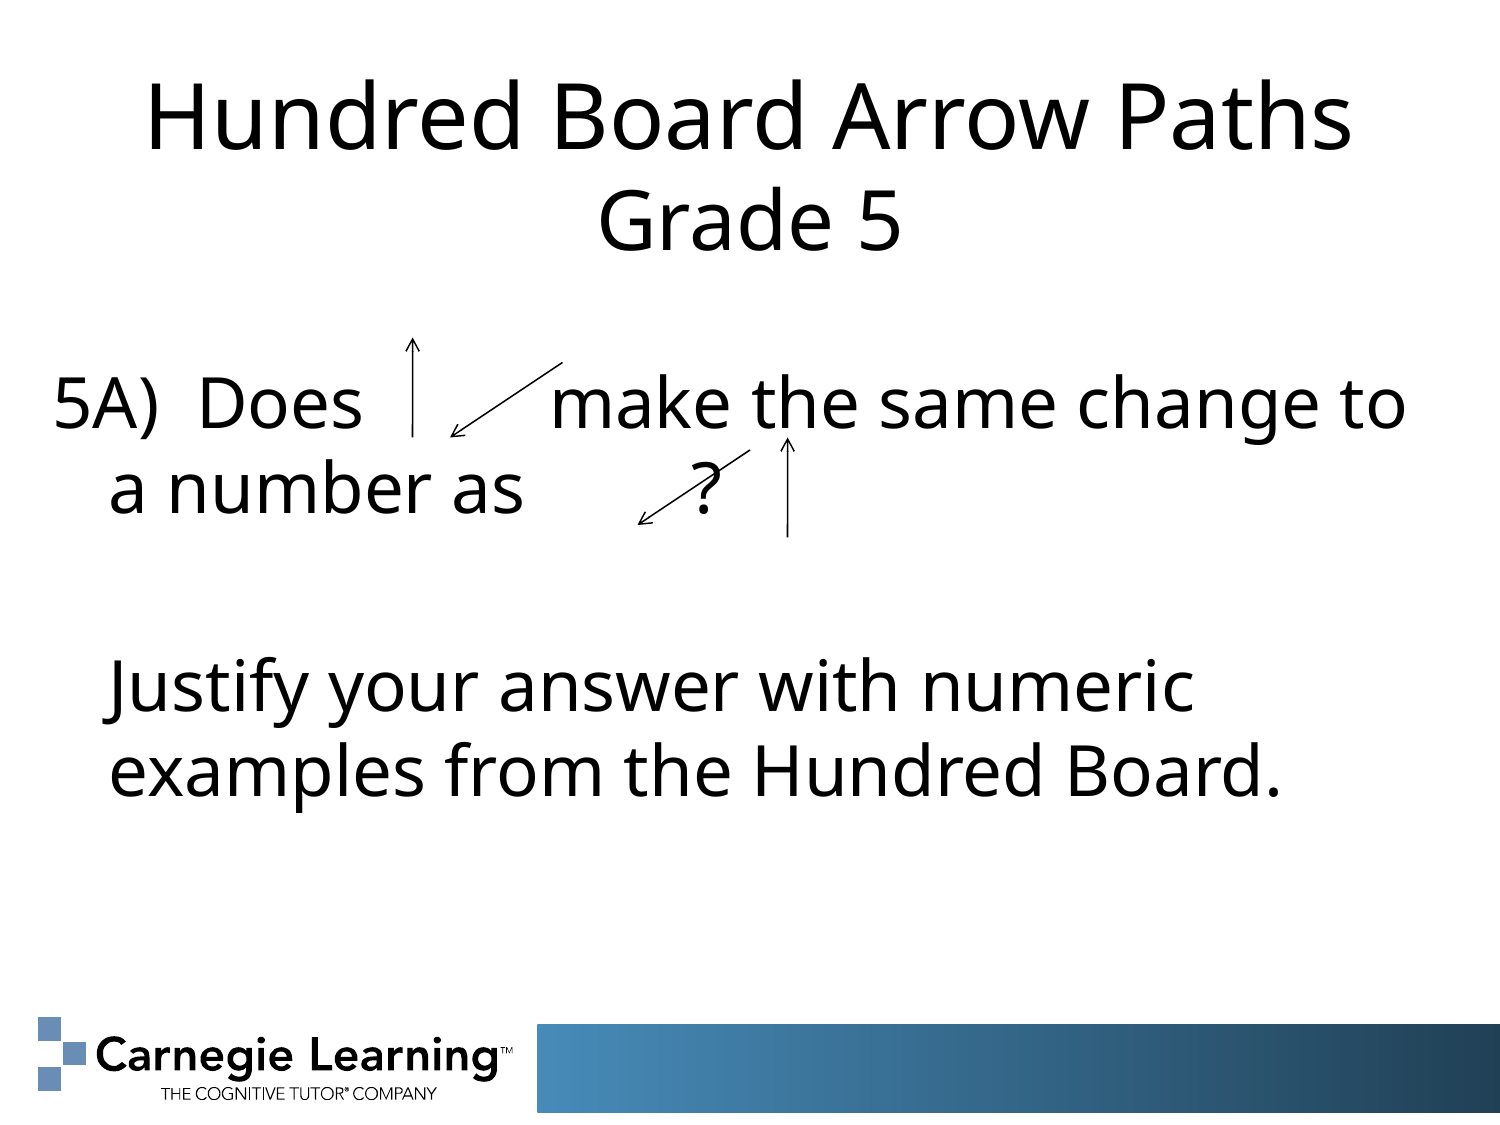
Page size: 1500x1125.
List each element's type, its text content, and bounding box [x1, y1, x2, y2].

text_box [637, 449, 751, 526]
title Hundred Board Arrow Paths Grade 5 [74, 24, 1426, 301]
list 5A) Does make the same change to a number as ? Justify your answer with numeric examples from the Hundred Board. [37, 349, 1463, 1038]
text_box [449, 362, 563, 438]
